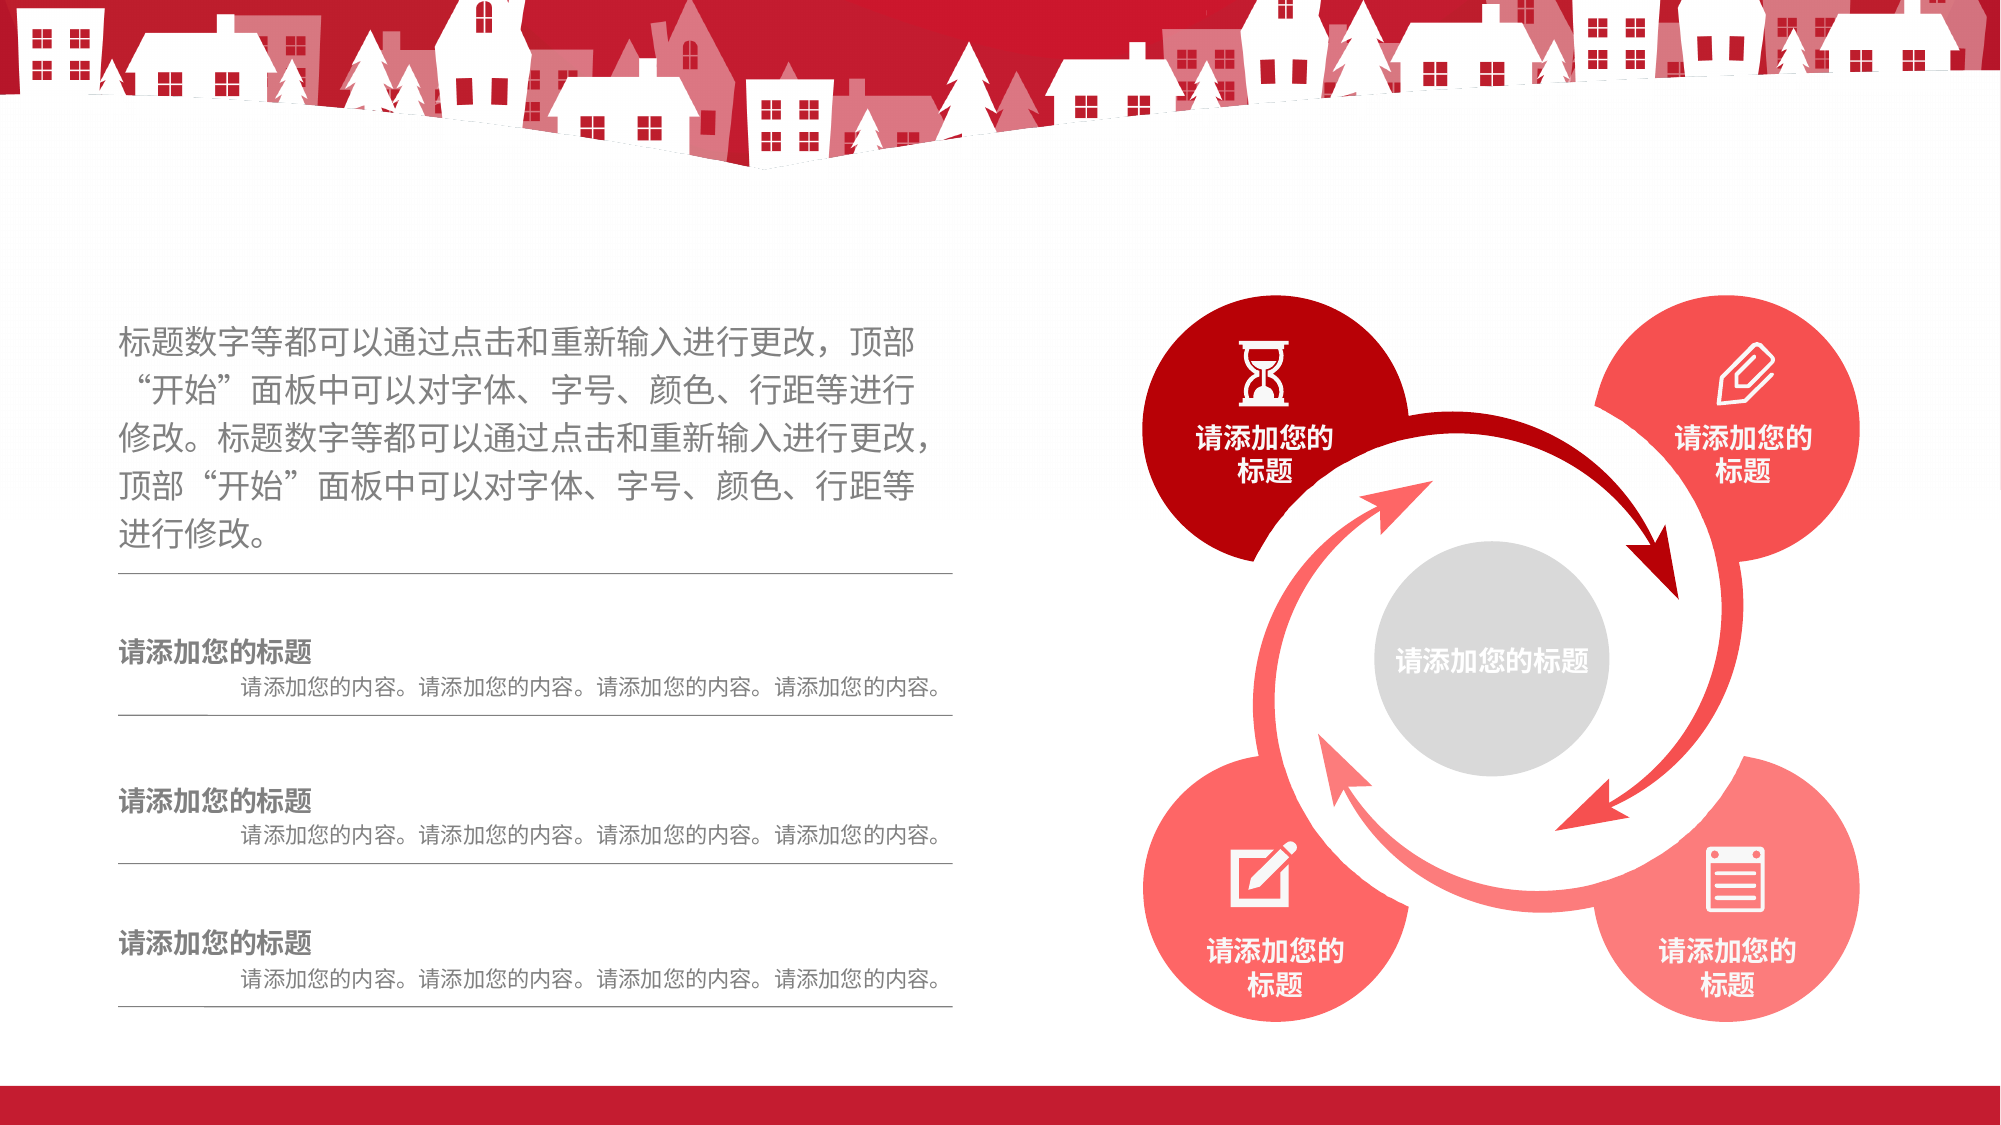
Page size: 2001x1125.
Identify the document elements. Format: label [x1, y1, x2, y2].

text_box [118, 313, 953, 1007]
text_box [1140, 294, 1863, 1025]
text_box [0, 0, 2000, 1125]
